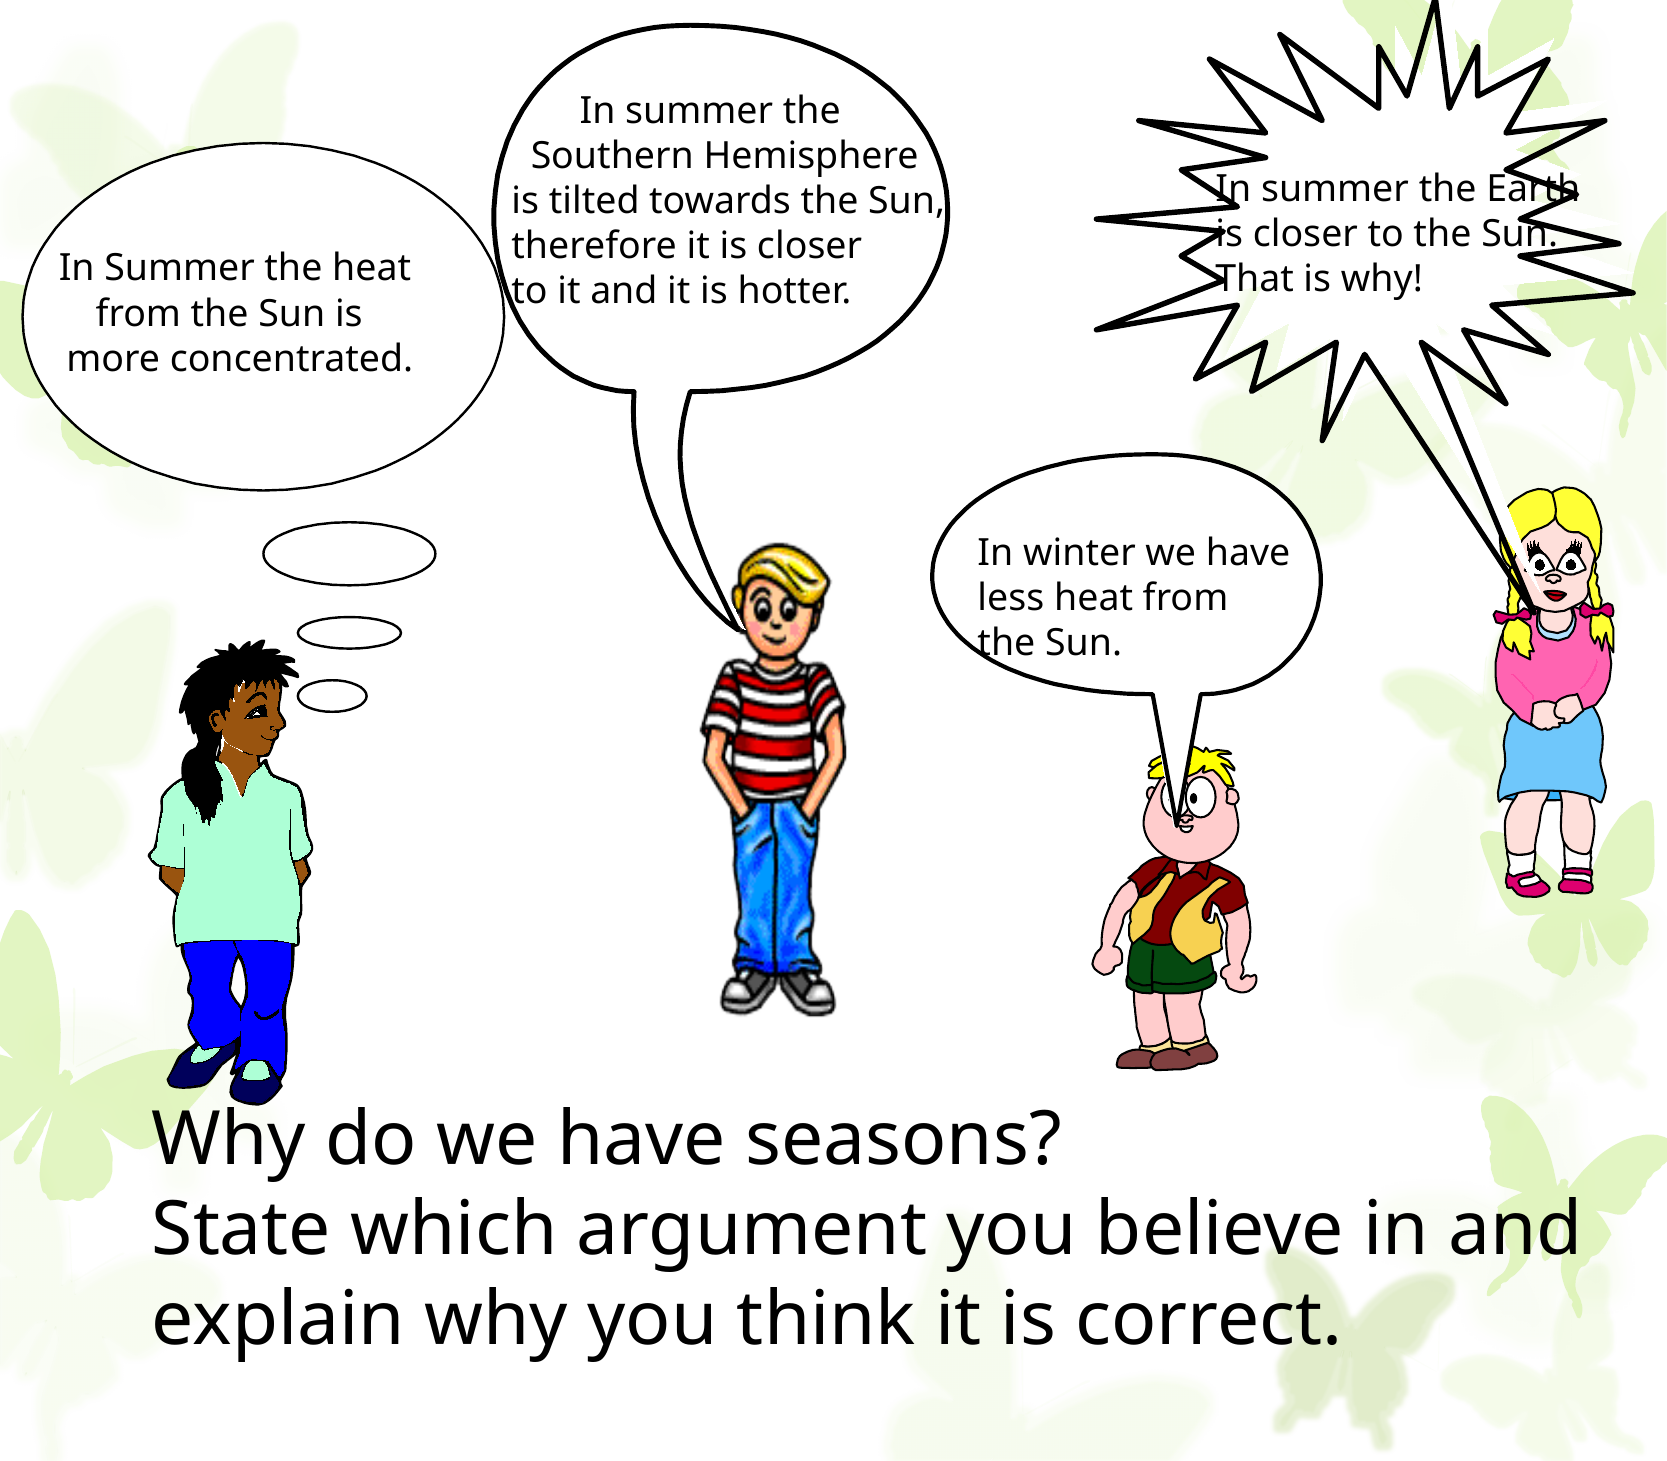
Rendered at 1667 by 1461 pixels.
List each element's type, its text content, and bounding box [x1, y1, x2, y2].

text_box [929, 453, 1362, 1071]
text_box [21, 142, 505, 1106]
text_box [493, 24, 1210, 1045]
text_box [1095, 0, 1634, 898]
text_box Why do we have seasons? State which argument you believe in and explain why you think it is correct. [136, 1081, 1614, 1367]
